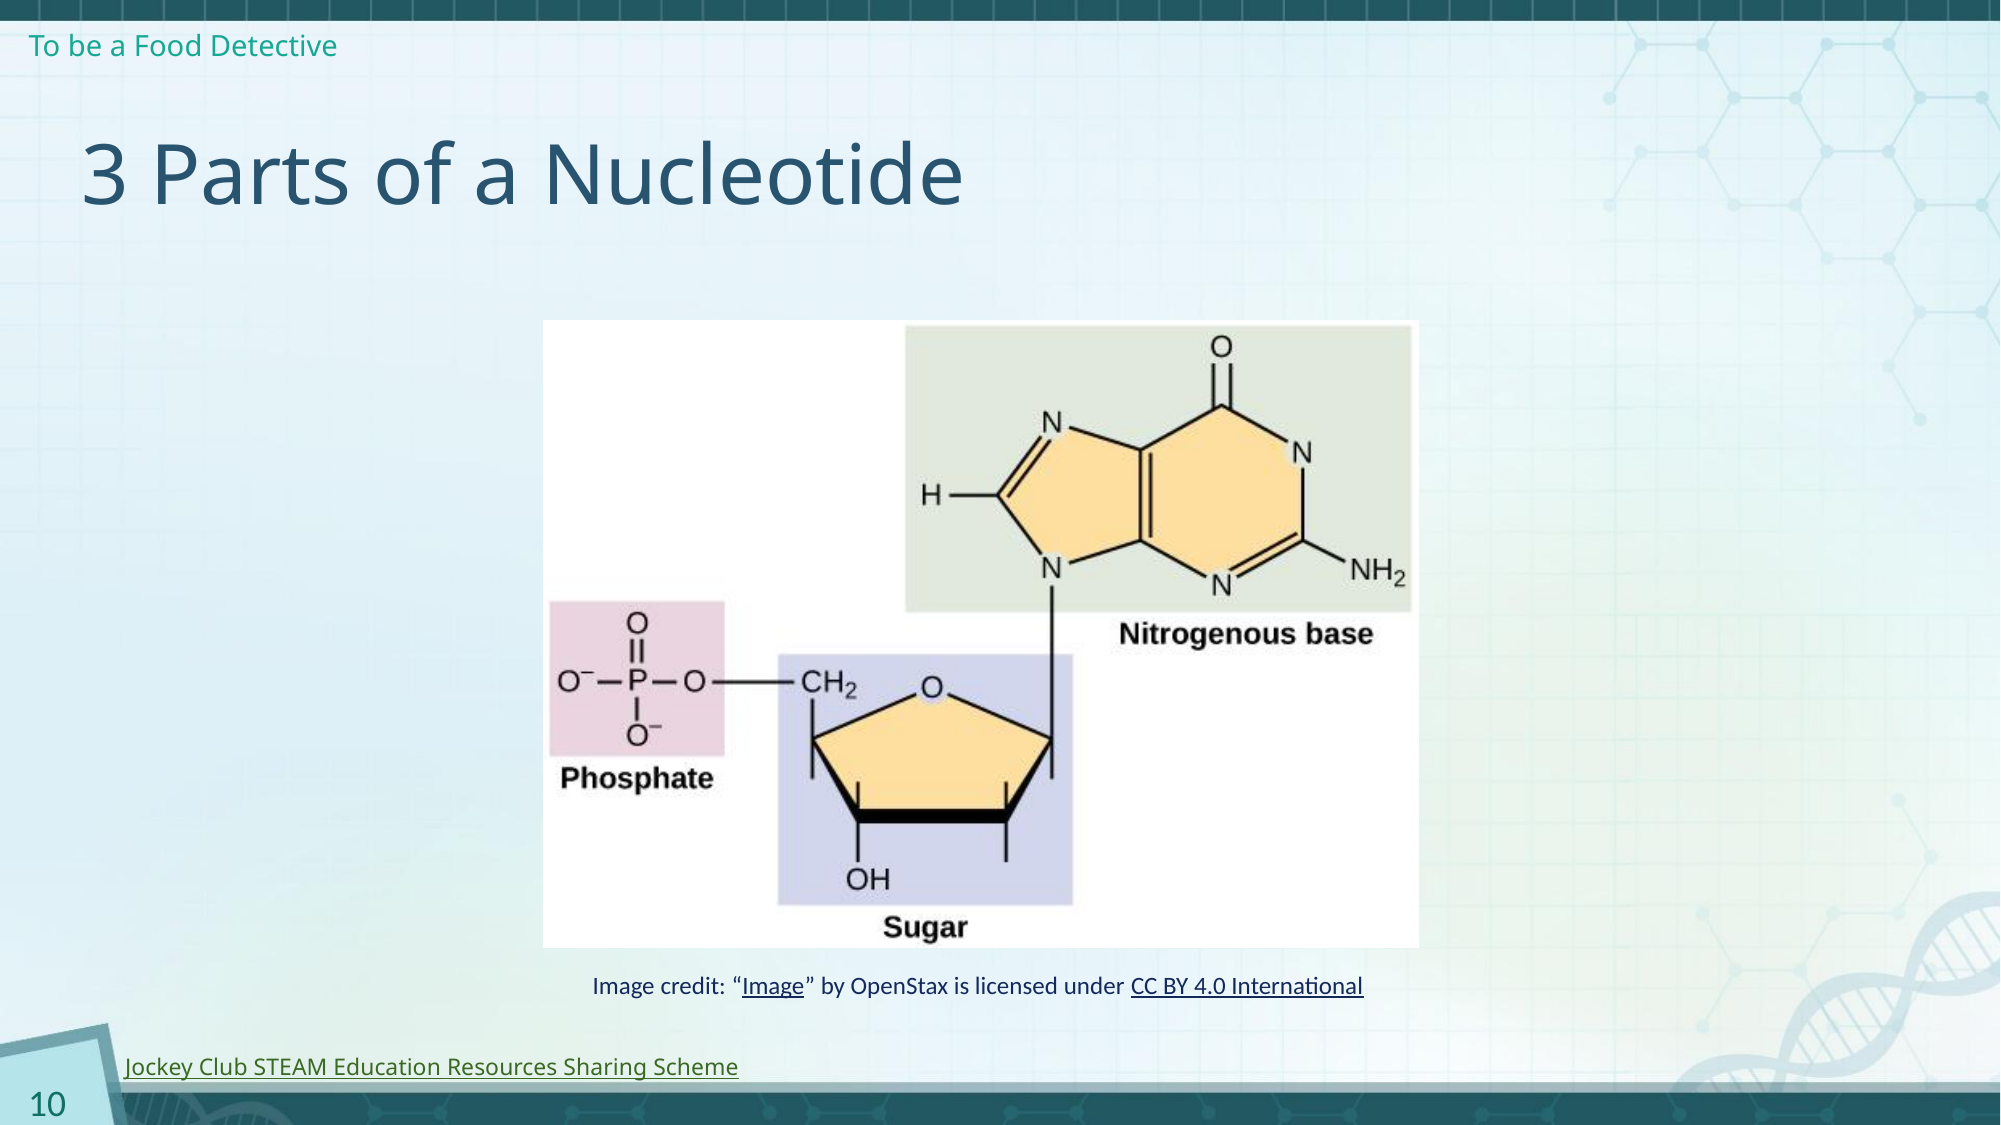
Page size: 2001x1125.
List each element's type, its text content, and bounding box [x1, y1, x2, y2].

text_box Image credit: “Image” by OpenStax is licensed under CC BY 4.0 International [577, 961, 1384, 1007]
picture [0, 0, 2001, 1125]
title 3 Parts of a Nucleotide [61, 63, 1571, 279]
slide_number 10 [0, 1071, 96, 1125]
